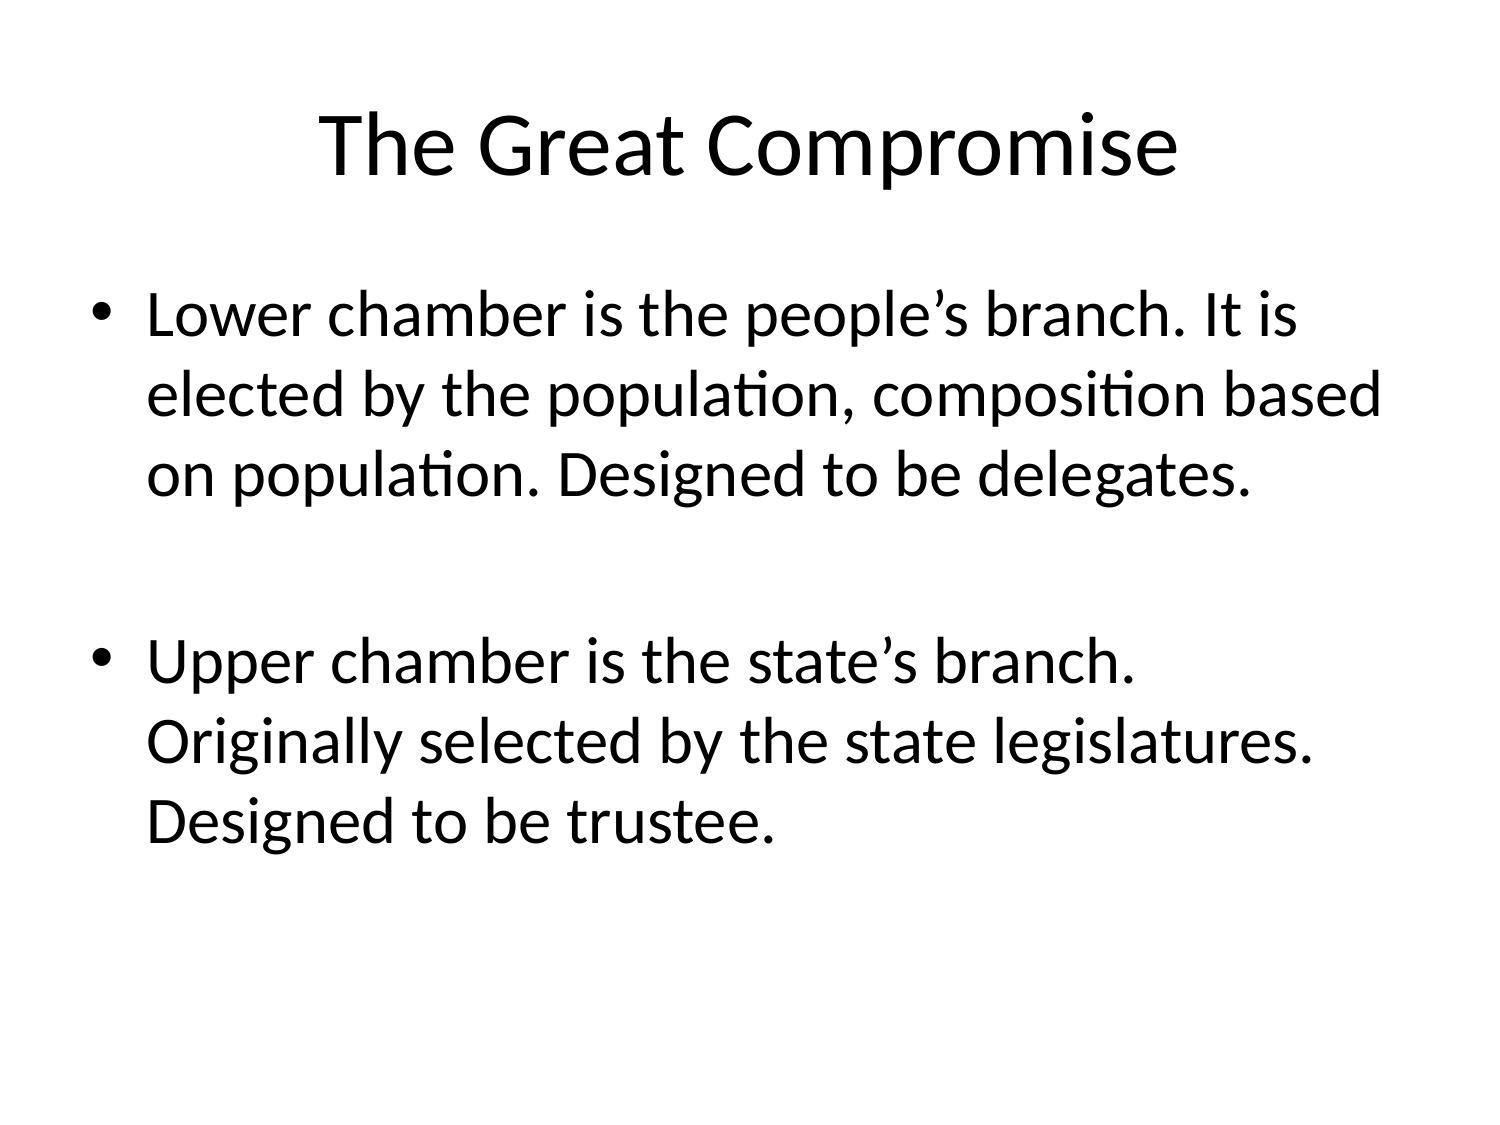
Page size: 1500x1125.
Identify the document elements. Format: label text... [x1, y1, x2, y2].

title The Great Compromise [74, 44, 1426, 233]
list Lower chamber is the people’s branch. It is elected by the population, composition based on population. Designed to be delegates. Upper chamber is the state’s branch. Originally selected by the state legislatures. Designed to be trustee. [74, 262, 1426, 1006]
